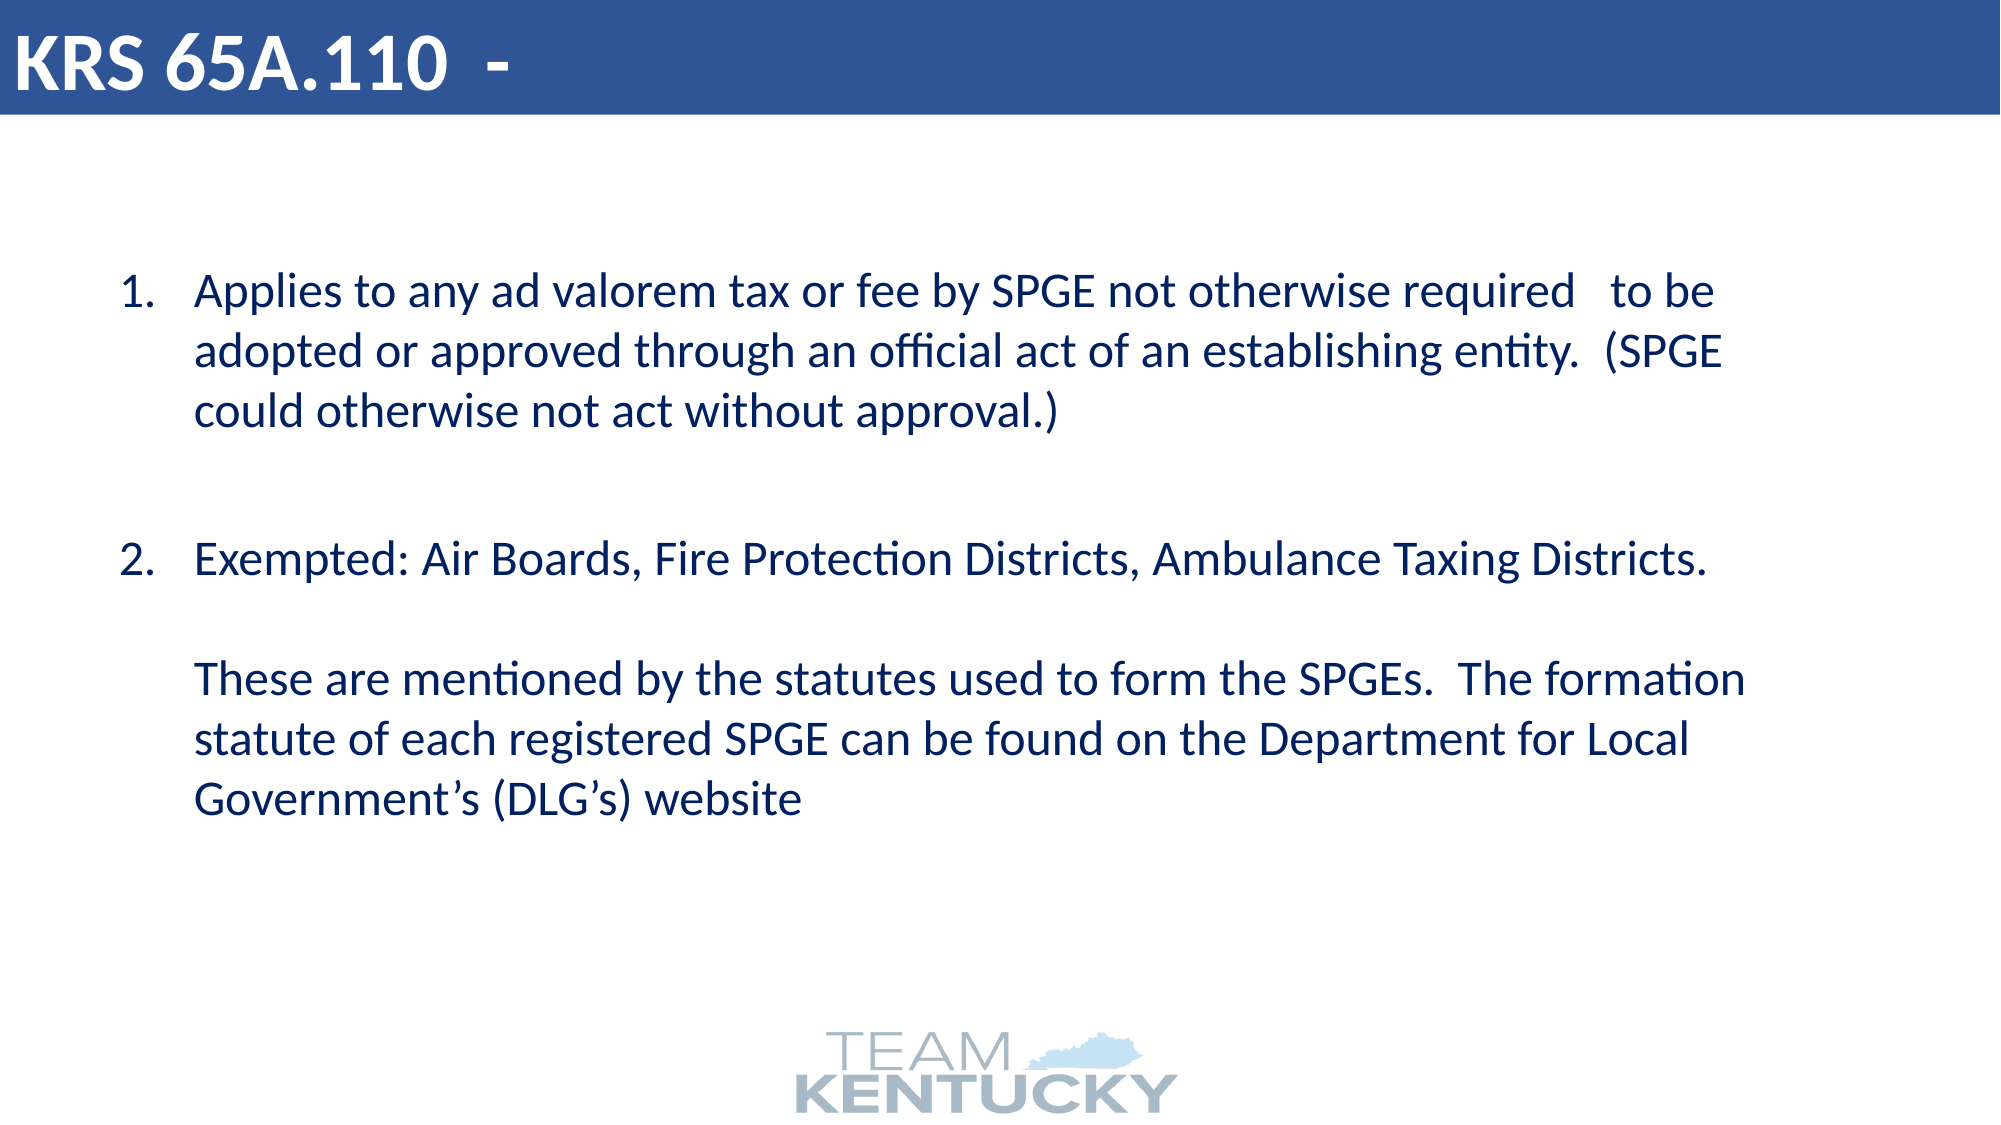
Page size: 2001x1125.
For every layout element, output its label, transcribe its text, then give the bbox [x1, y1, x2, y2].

text_box Applies to any ad valorem tax or fee by SPGE not otherwise required to be adopted or approved through an official act of an establishing entity. (SPGE could otherwise not act without approval.) [104, 250, 1846, 445]
text_box KRS 65A.110 - [0, 0, 2000, 115]
picture [790, 1030, 1183, 1115]
text_box Exempted: Air Boards, Fire Protection Districts, Ambulance Taxing Districts. These are mentioned by the statutes used to form the SPGEs. The formation statute of each registered SPGE can be found on the Department for Local Government’s (DLG’s) website [104, 517, 1846, 833]
